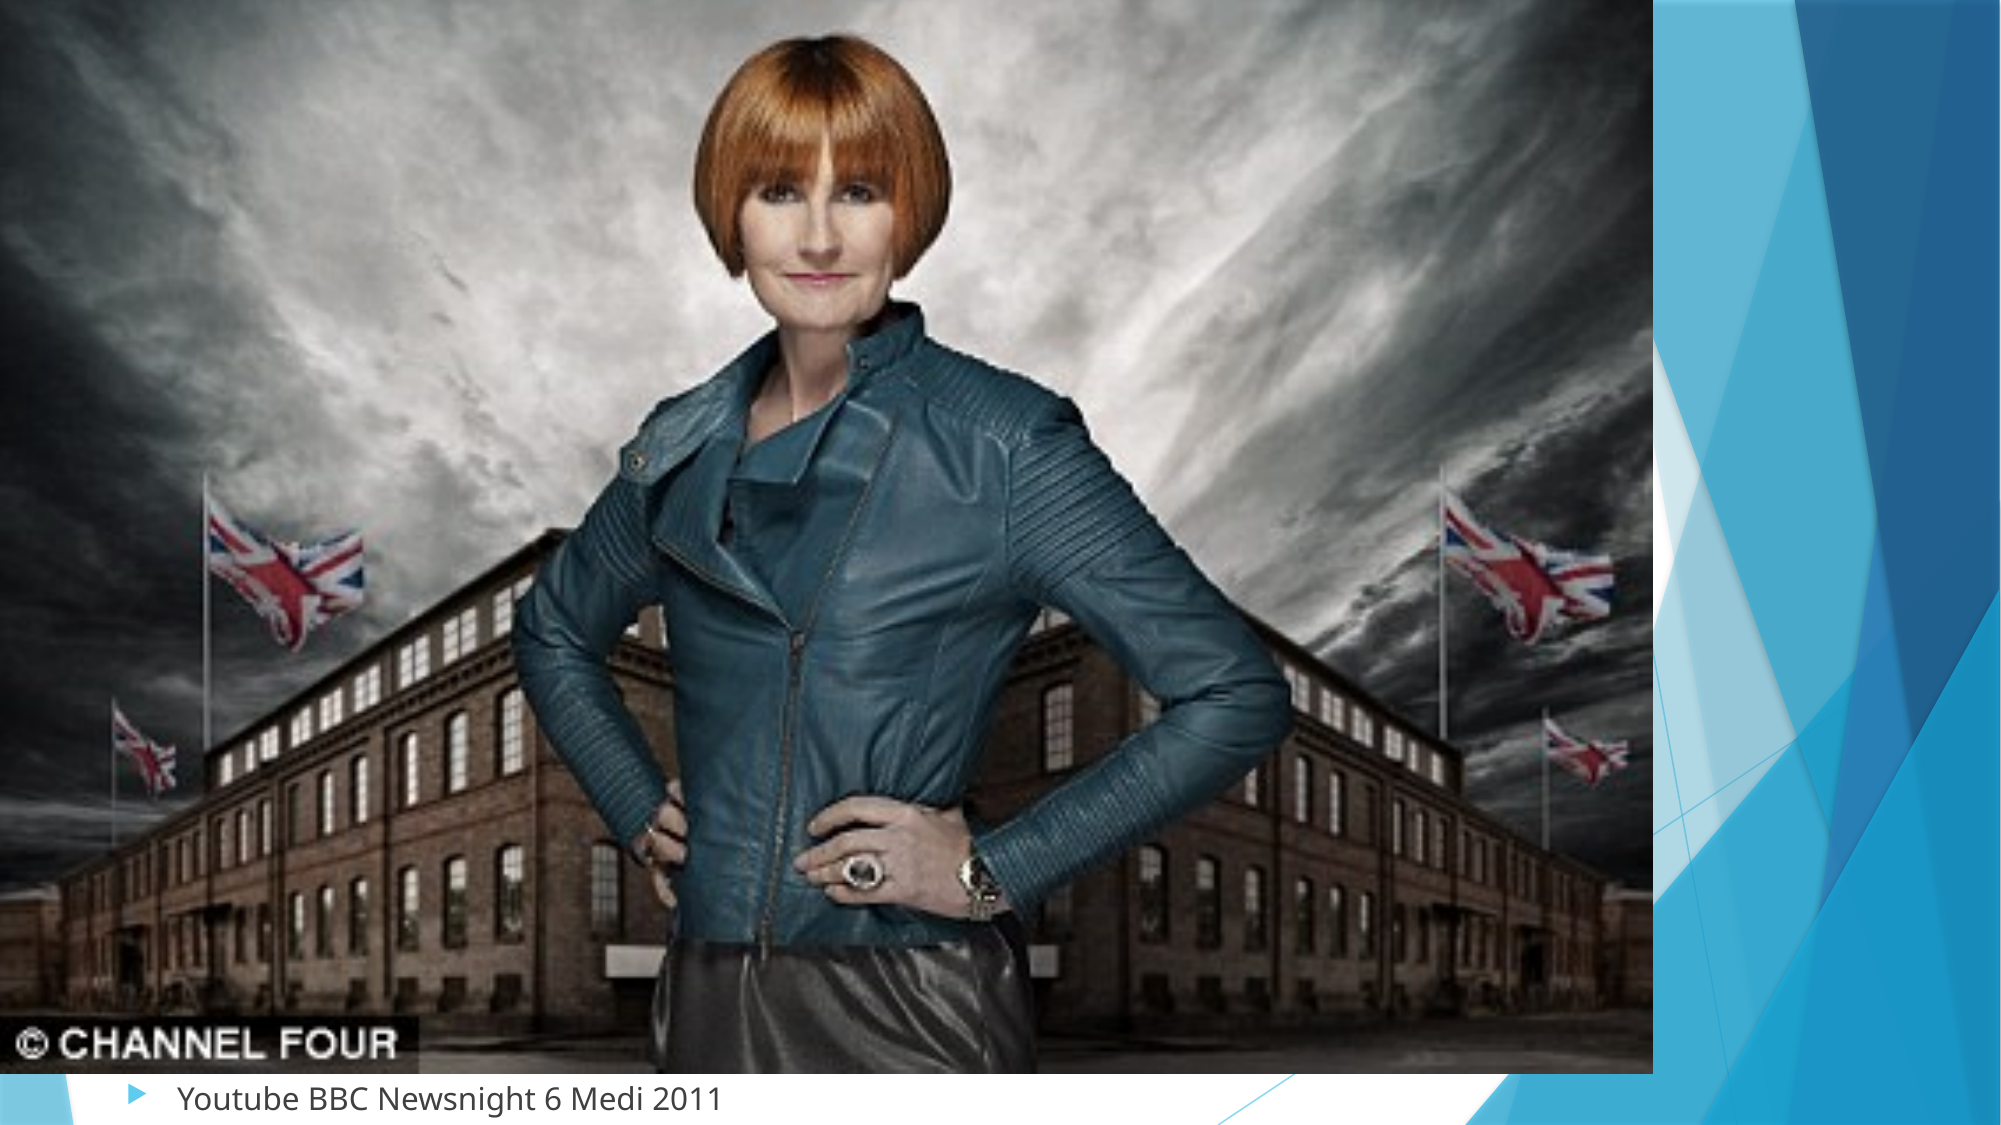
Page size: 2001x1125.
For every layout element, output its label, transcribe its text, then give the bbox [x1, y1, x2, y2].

list Youtube BBC Newsnight 6 Medi 2011 [111, 1083, 1522, 1125]
picture [0, 0, 1653, 1074]
